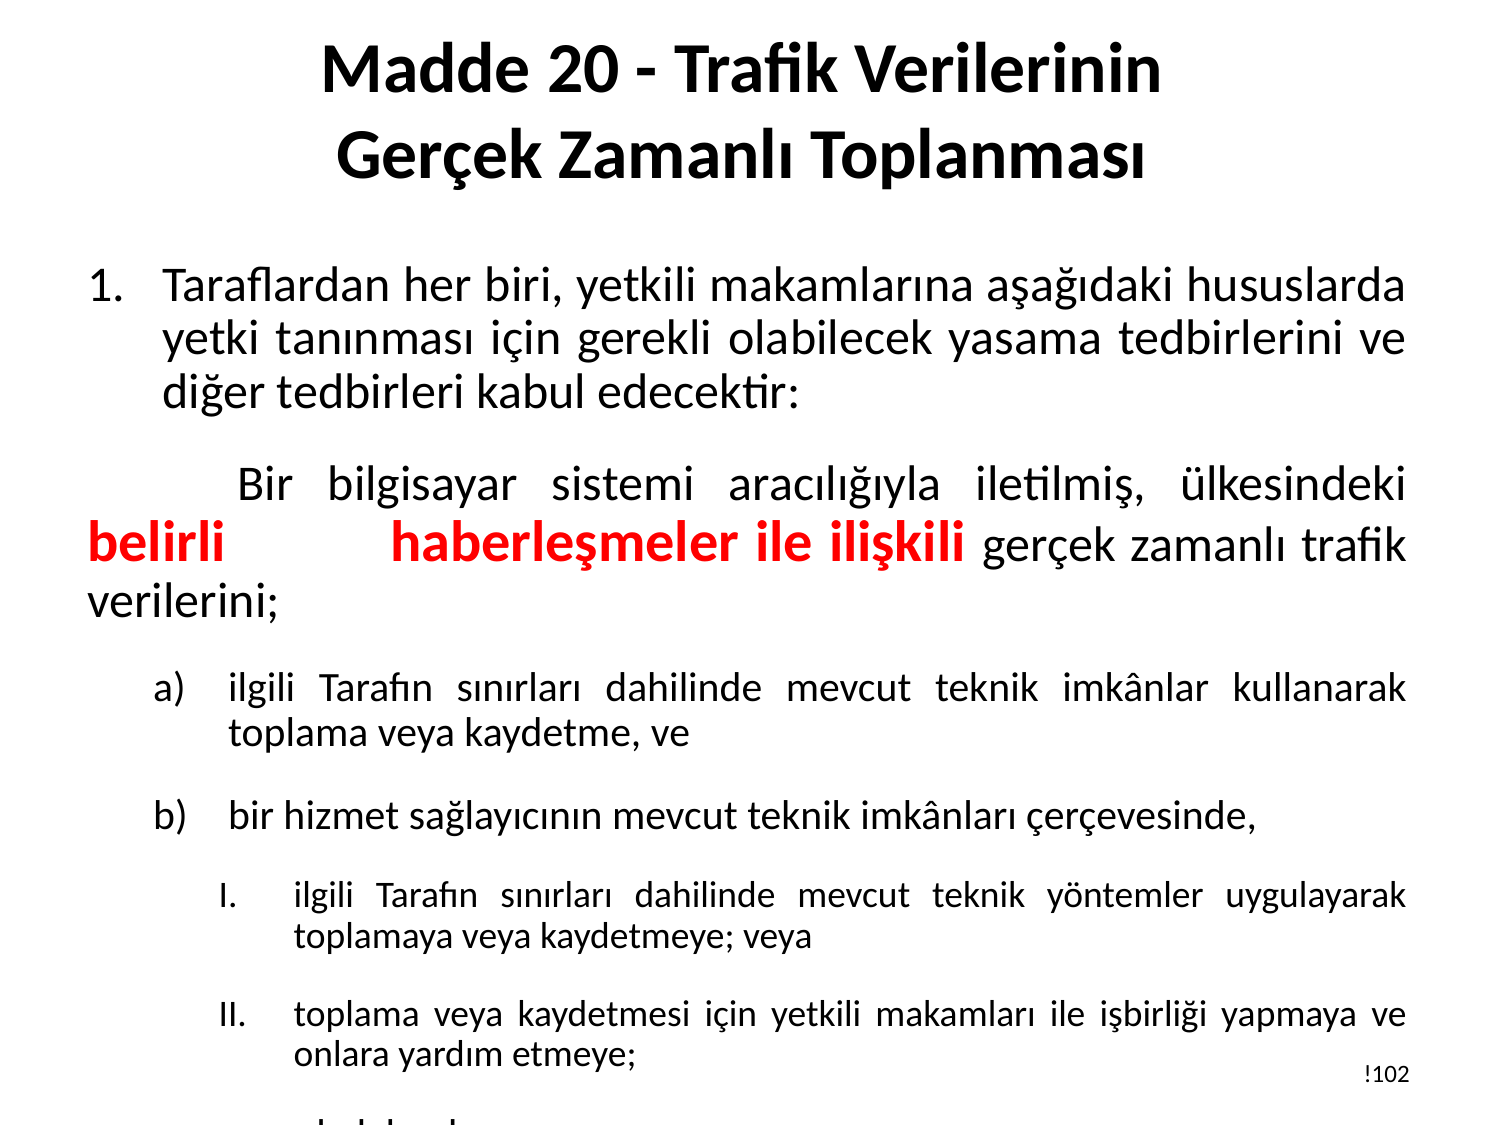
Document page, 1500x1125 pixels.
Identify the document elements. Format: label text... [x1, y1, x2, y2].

title Madde 20 - Trafik Verilerinin Gerçek Zamanlı Toplanması [74, 12, 1426, 201]
slide_number !102 [1074, 1042, 1425, 1103]
text_box Taraflardan her biri, yetkili makamlarına aşağıdaki hususlarda yetki tanınması için gerekli olabilecek yasama tedbirlerini ve diğer tedbirleri kabul edecektir: Bir bilgisayar sistemi aracılığıyla iletilmiş, ülkesindeki belirli haberleşmeler ile ilişkili gerçek zamanlı trafik verilerini; ilgili Tarafın sınırları dahilinde mevcut teknik imkânlar kullanarak toplama veya kaydetme, ve bir hizmet sağlayıcının mevcut teknik imkânları çerçevesinde, ilgili Tarafın sınırları dahilinde mevcut teknik yöntemler uygulayarak toplamaya veya kaydetmeye; veya toplama veya kaydetmesi için yetkili makamları ile işbirliği yapmaya ve onlara yardım etmeye; zorunlu kılmak. [72, 250, 1423, 1021]
